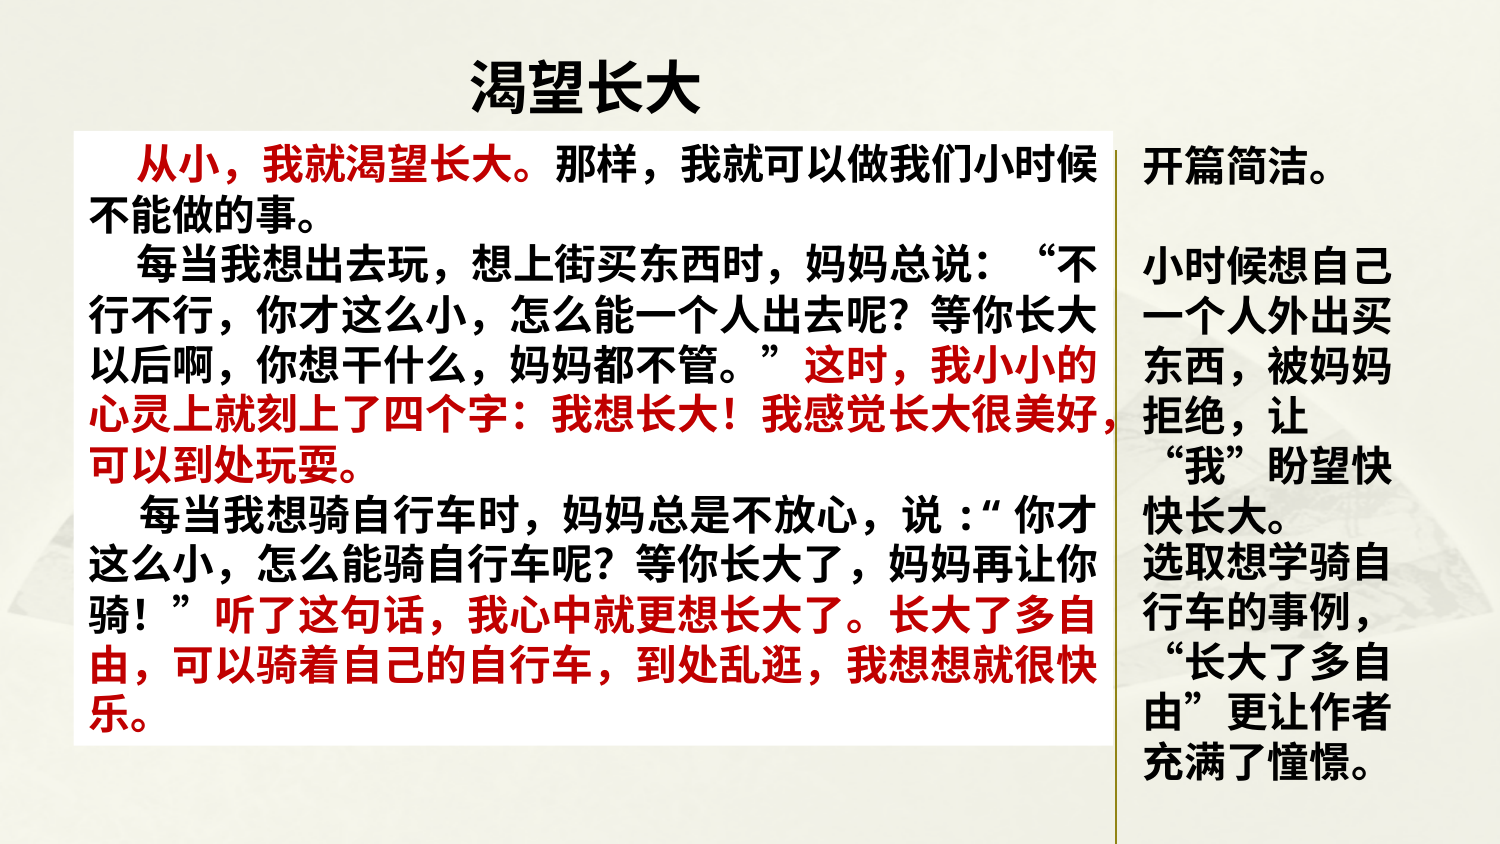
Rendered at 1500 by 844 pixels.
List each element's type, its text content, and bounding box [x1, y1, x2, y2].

text_box 开篇简洁。 [1128, 132, 1424, 198]
text_box 渴望长大 [79, 43, 1093, 129]
text_box 选取想学骑自行车的事例，“长大了多自由”更让作者充满了憧憬。 [1128, 528, 1424, 793]
text_box 小时候想自己一个人外出买东西，被妈妈拒绝，让“我”盼望快快长大。 [1128, 232, 1424, 528]
text_box 从小，我就渴望长大。那样，我就可以做我们小时候不能做的事。 每当我想出去玩，想上街买东西时，妈妈总说：“不行不行，你才这么小，怎么能一个人出去呢？等你长大以后啊，你想干什么，妈妈都不管。”这时，我小小的心灵上就刻上了四个字：我想长大！我感觉长大很美好，可以到处玩耍。 每当我想骑自行车时，妈妈总是不放心，说:“你才这么小，怎么能骑自行车呢？等你长大了，妈妈再让你骑！”听了这句话，我心中就更想长大了。长大了多自由，可以骑着自己的自行车，到处乱逛，我想想就很快乐。 [73, 130, 1114, 746]
